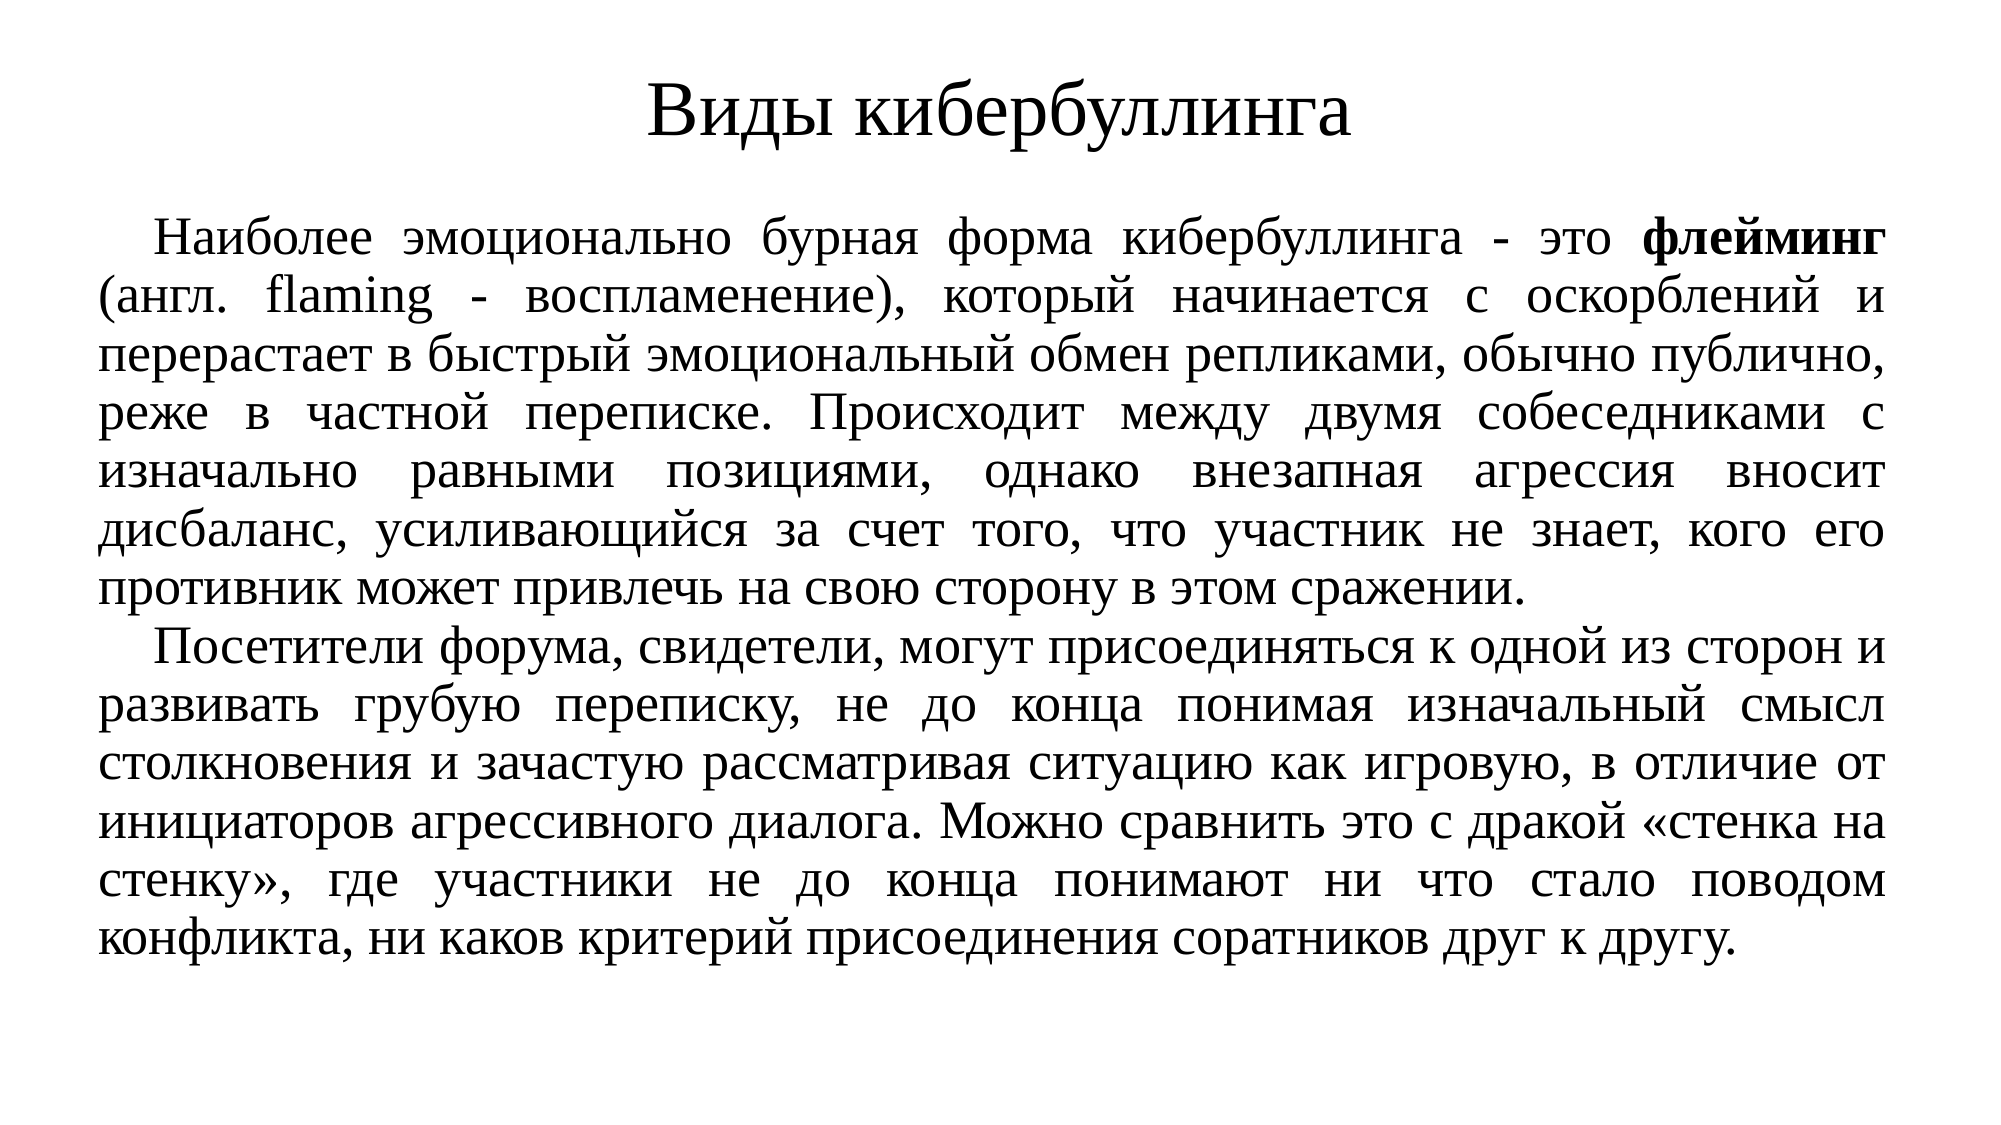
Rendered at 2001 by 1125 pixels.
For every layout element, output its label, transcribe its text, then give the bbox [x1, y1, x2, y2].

title Виды кибербуллинга [137, 59, 1863, 161]
list Наиболее эмоционально бурная форма кибербуллинга - это флейминг (англ. flaming - воспламенение), который начинается с оскорблений и перерастает в быстрый эмоциональный обмен репликами, обычно публично, реже в частной переписке. Происходит между двумя собеседниками с изначально равными позициями, однако внезапная агрессия вносит дисбаланс, усиливающийся за счет того, что участник не знает, кого его противник может привлечь на свою сторону в этом сражении. Посетители форума, свидетели, могут присоединяться к одной из сторон и развивать грубую переписку, не до конца понимая изначальный смысл столкновения и зачастую рассматривая ситуацию как игровую, в отличие от инициаторов агрессивного диалога. Можно сравнить это с дракой «стенка на стенку», где участники не до конца понимают ни что стало поводом конфликта, ни каков критерий присоединения соратников друг к другу. [83, 200, 1903, 1080]
